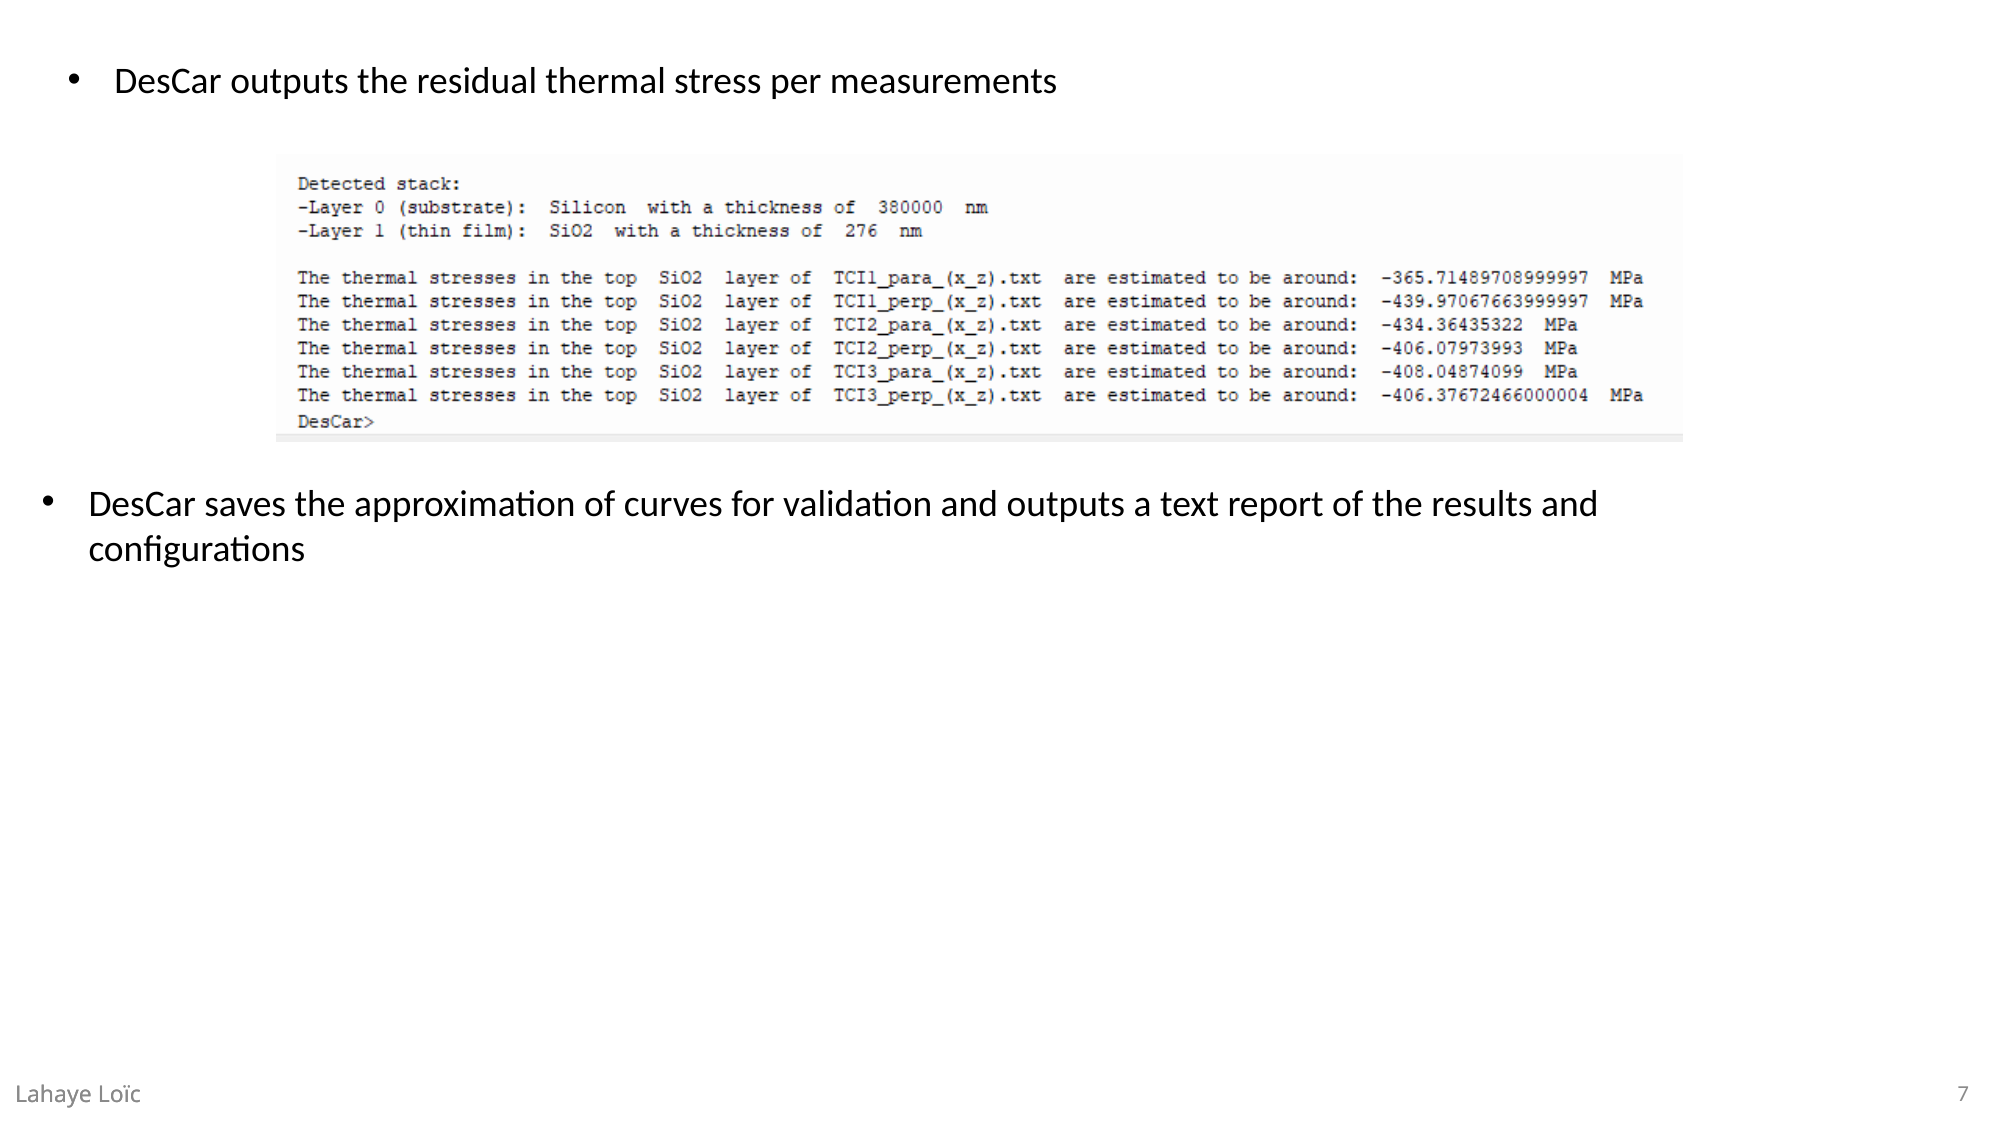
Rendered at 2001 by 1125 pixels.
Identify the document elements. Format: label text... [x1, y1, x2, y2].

picture [276, 154, 1683, 443]
text_box DesCar saves the approximation of curves for validation and outputs a text report of the results and configurations [26, 471, 1832, 621]
text_box DesCar outputs the residual thermal stress per measurements [52, 48, 1858, 154]
text_box Lahaye Loïc [0, 1071, 156, 1115]
slide_number 7 [1534, 1061, 1985, 1122]
